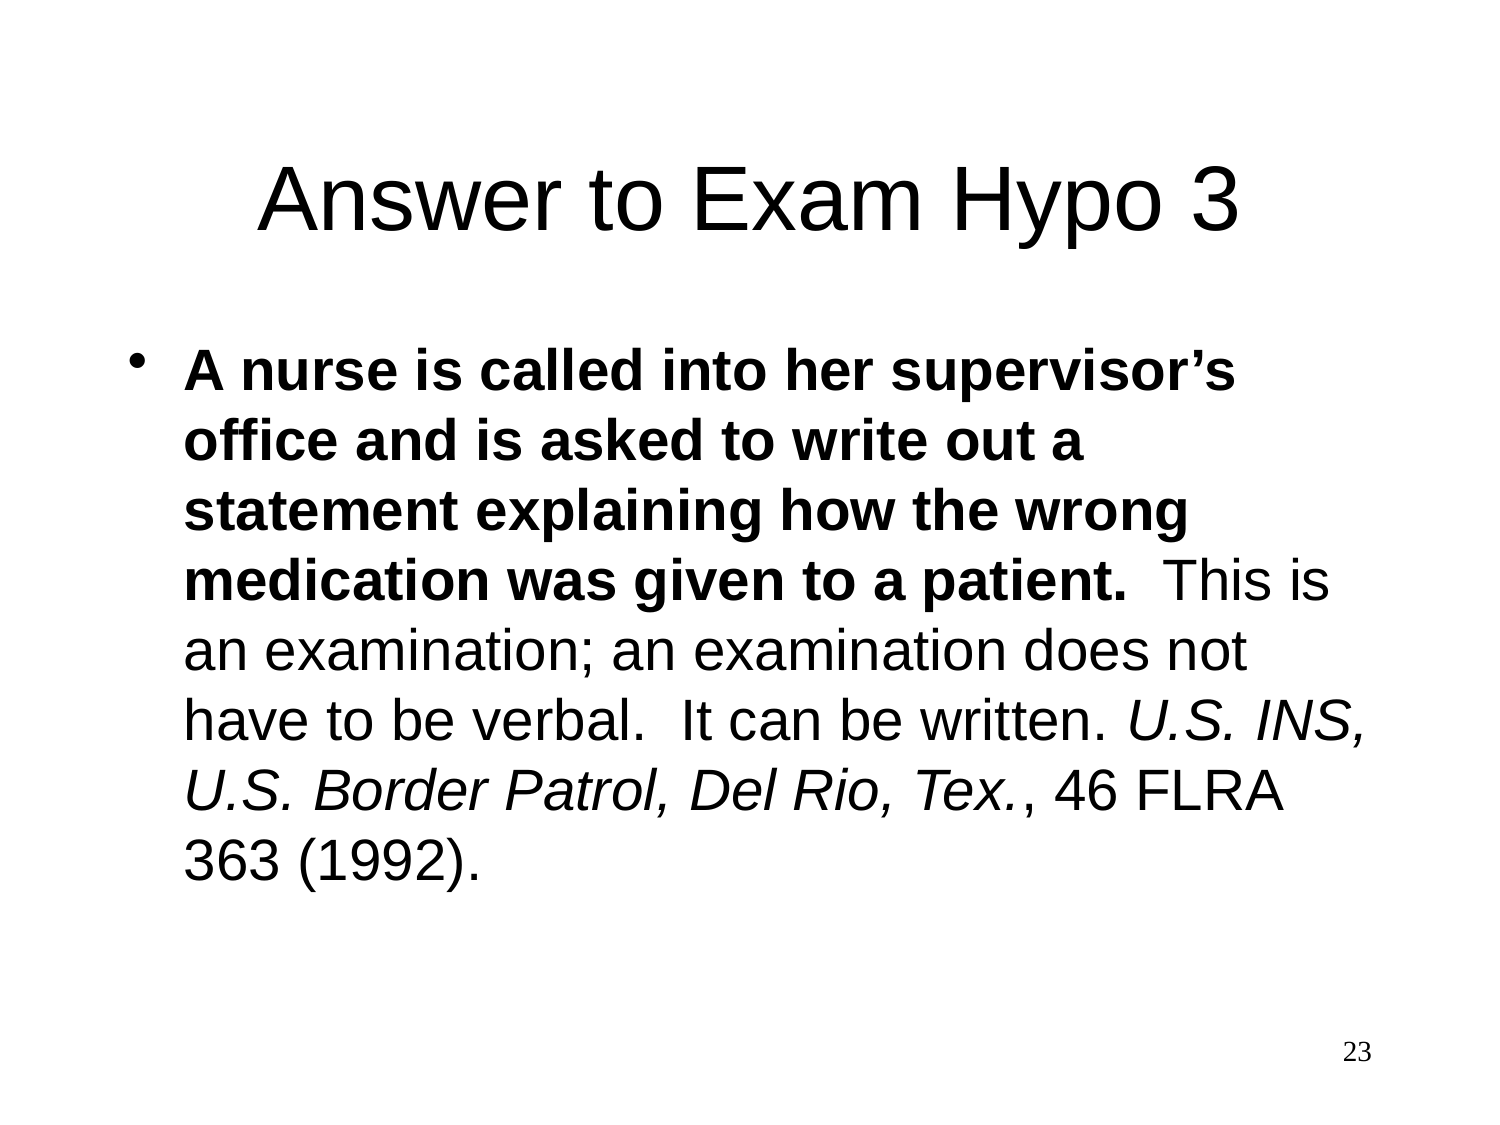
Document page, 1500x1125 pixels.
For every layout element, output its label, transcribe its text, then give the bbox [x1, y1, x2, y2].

title Answer to Exam Hypo 3 [112, 99, 1388, 288]
slide_number 23 [1074, 1024, 1388, 1101]
list A nurse is called into her supervisor’s office and is asked to write out a statement explaining how the wrong medication was given to a patient. This is an examination; an examination does not have to be verbal. It can be written. U.S. INS, U.S. Border Patrol, Del Rio, Tex., 46 FLRA 363 (1992). [112, 324, 1388, 1001]
